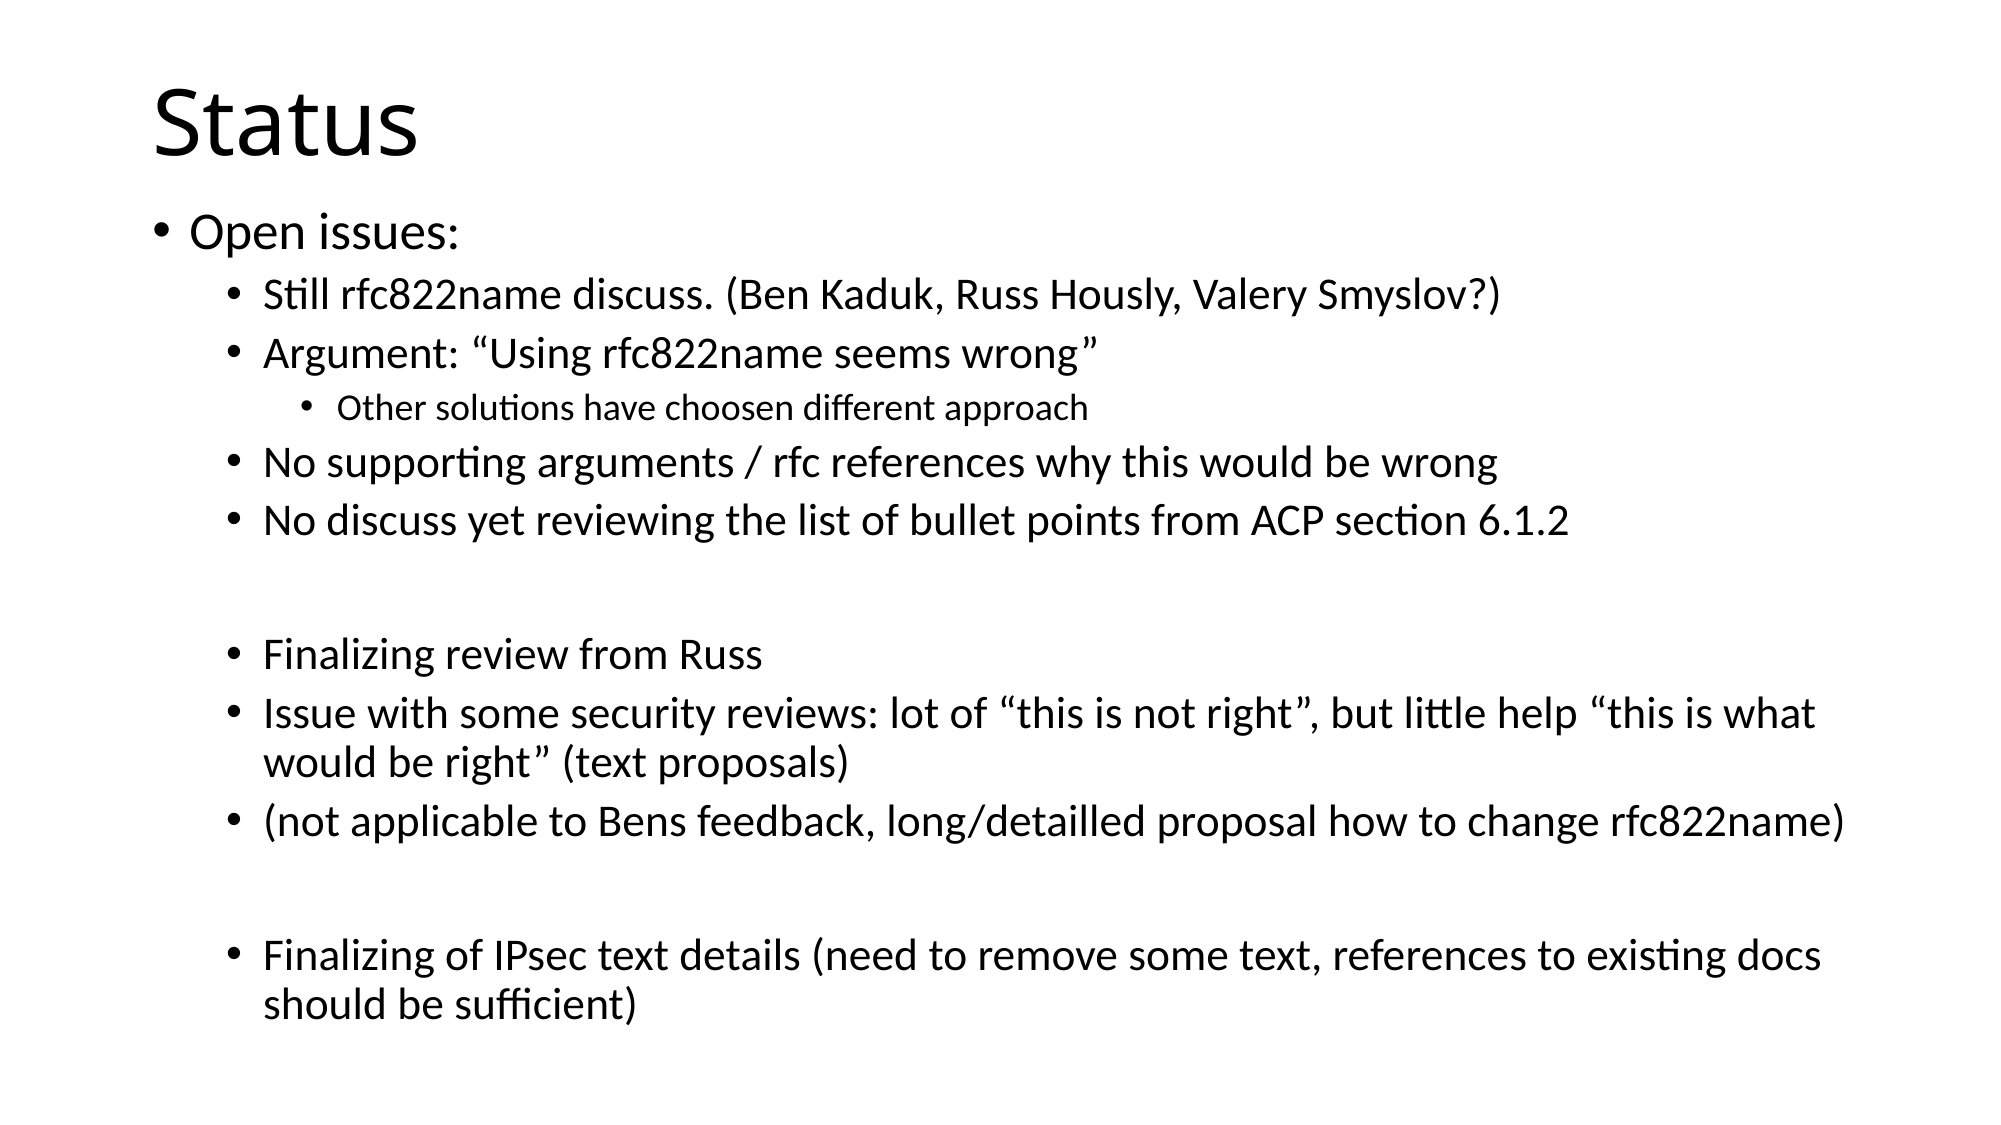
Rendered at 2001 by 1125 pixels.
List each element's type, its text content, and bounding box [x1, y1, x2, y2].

title Status [137, 59, 1863, 192]
list Open issues: Still rfc822name discuss. (Ben Kaduk, Russ Hously, Valery Smyslov?) Argument: “Using rfc822name seems wrong” Other solutions have choosen different approach No supporting arguments / rfc references why this would be wrong No discuss yet reviewing the list of bullet points from ACP section 6.1.2 Finalizing review from Russ Issue with some security reviews: lot of “this is not right”, but little help “this is what would be right” (text proposals) (not applicable to Bens feedback, long/detailled proposal how to change rfc822name) Finalizing of IPsec text details (need to remove some text, references to existing docs should be sufficient) [137, 196, 1863, 1070]
